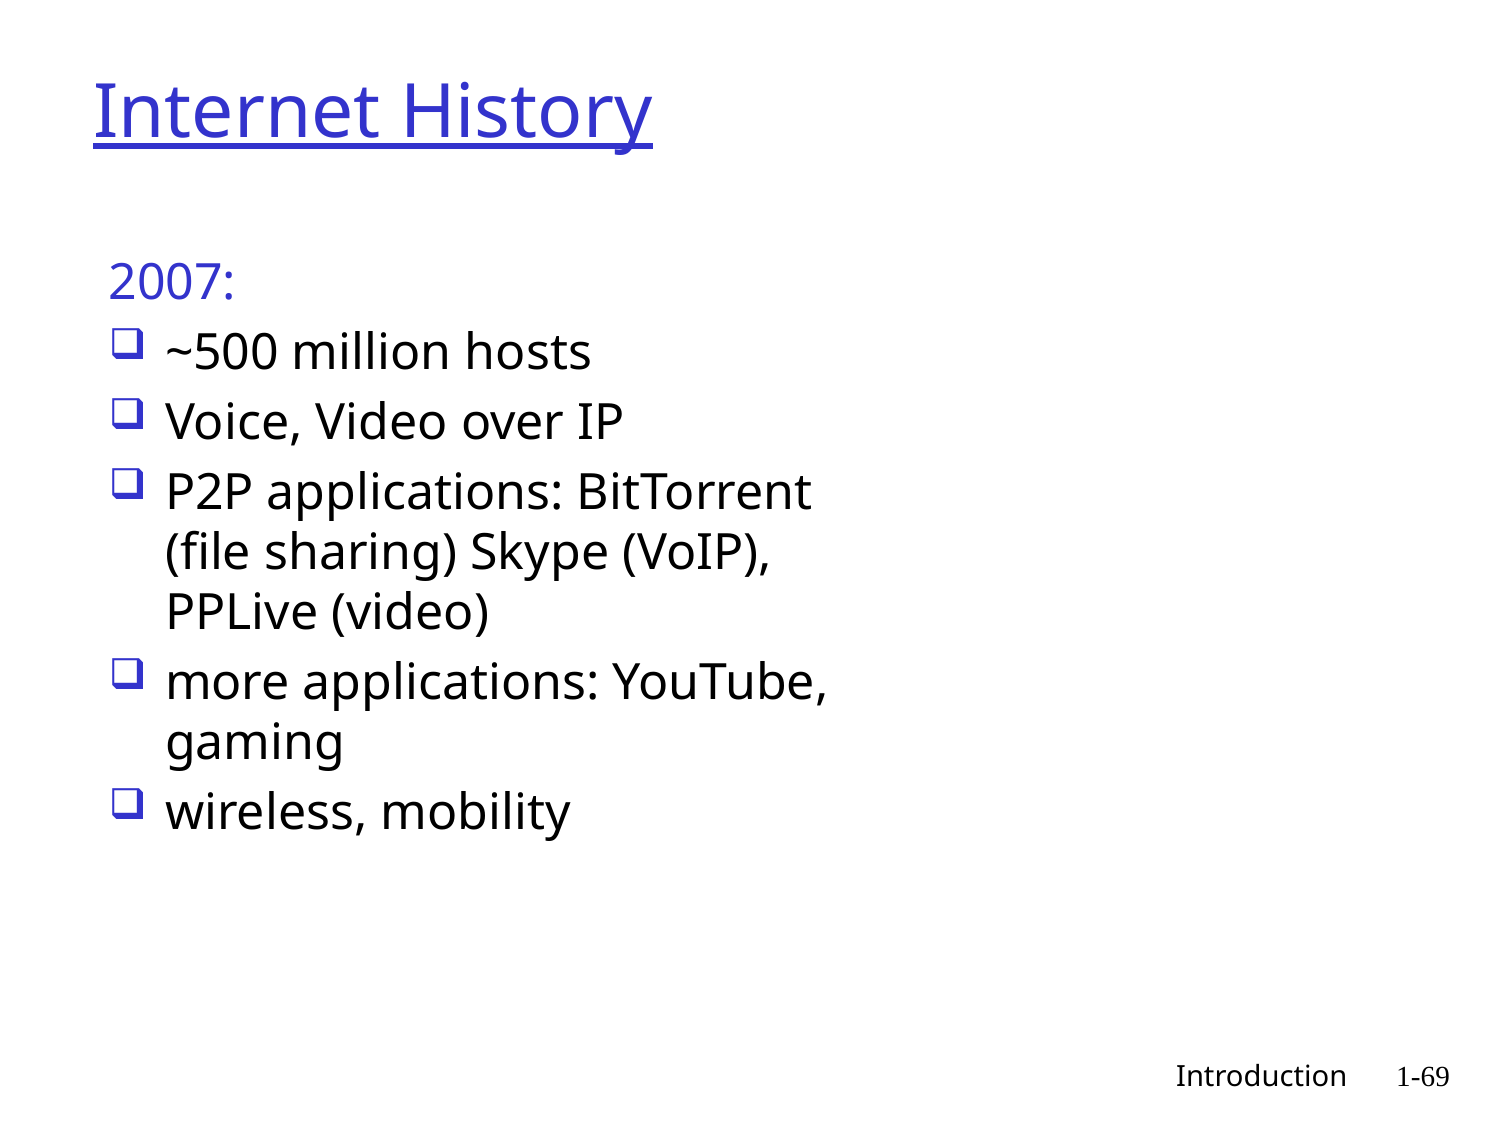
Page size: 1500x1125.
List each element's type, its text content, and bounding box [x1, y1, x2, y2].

footer Introduction [887, 1049, 1362, 1125]
slide_number 1-69 [1362, 1049, 1466, 1125]
list 2007: ~500 million hosts Voice, Video over IP P2P applications: BitTorrent (file sharing) Skype (VoIP), PPLive (video) more applications: YouTube, gaming wireless, mobility [93, 241, 880, 974]
title Internet History [77, 54, 1354, 162]
